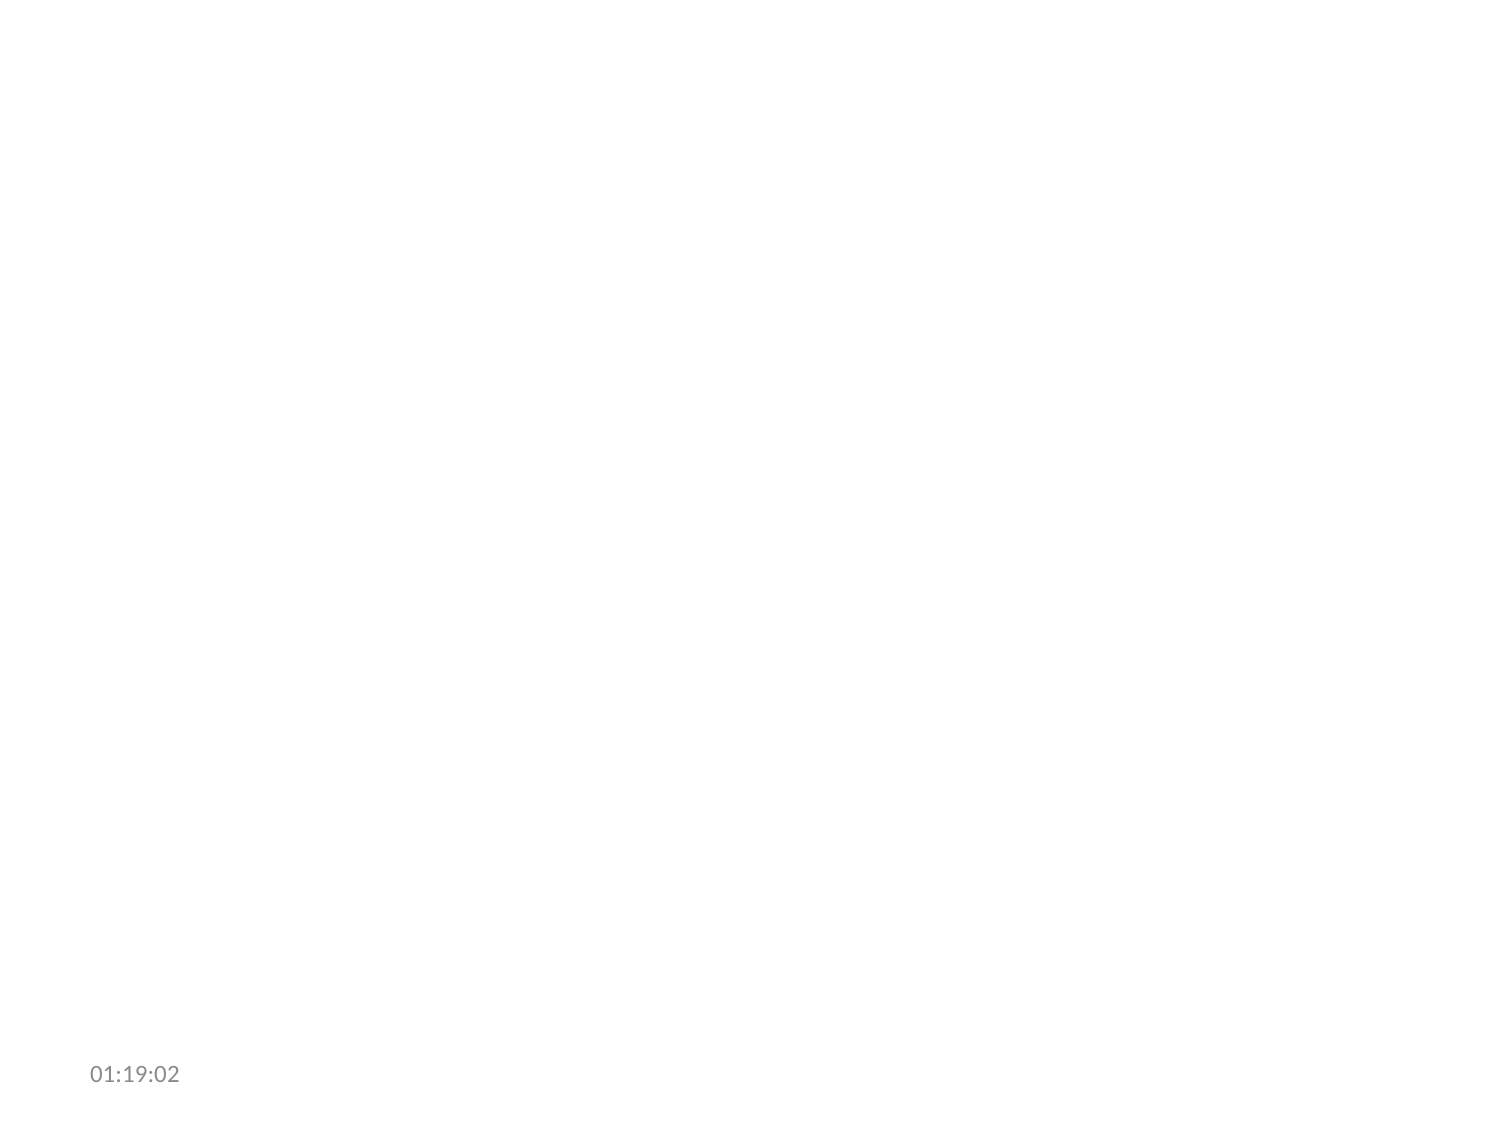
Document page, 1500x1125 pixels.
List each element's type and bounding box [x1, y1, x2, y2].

slide_number [75, 1042, 425, 1103]
